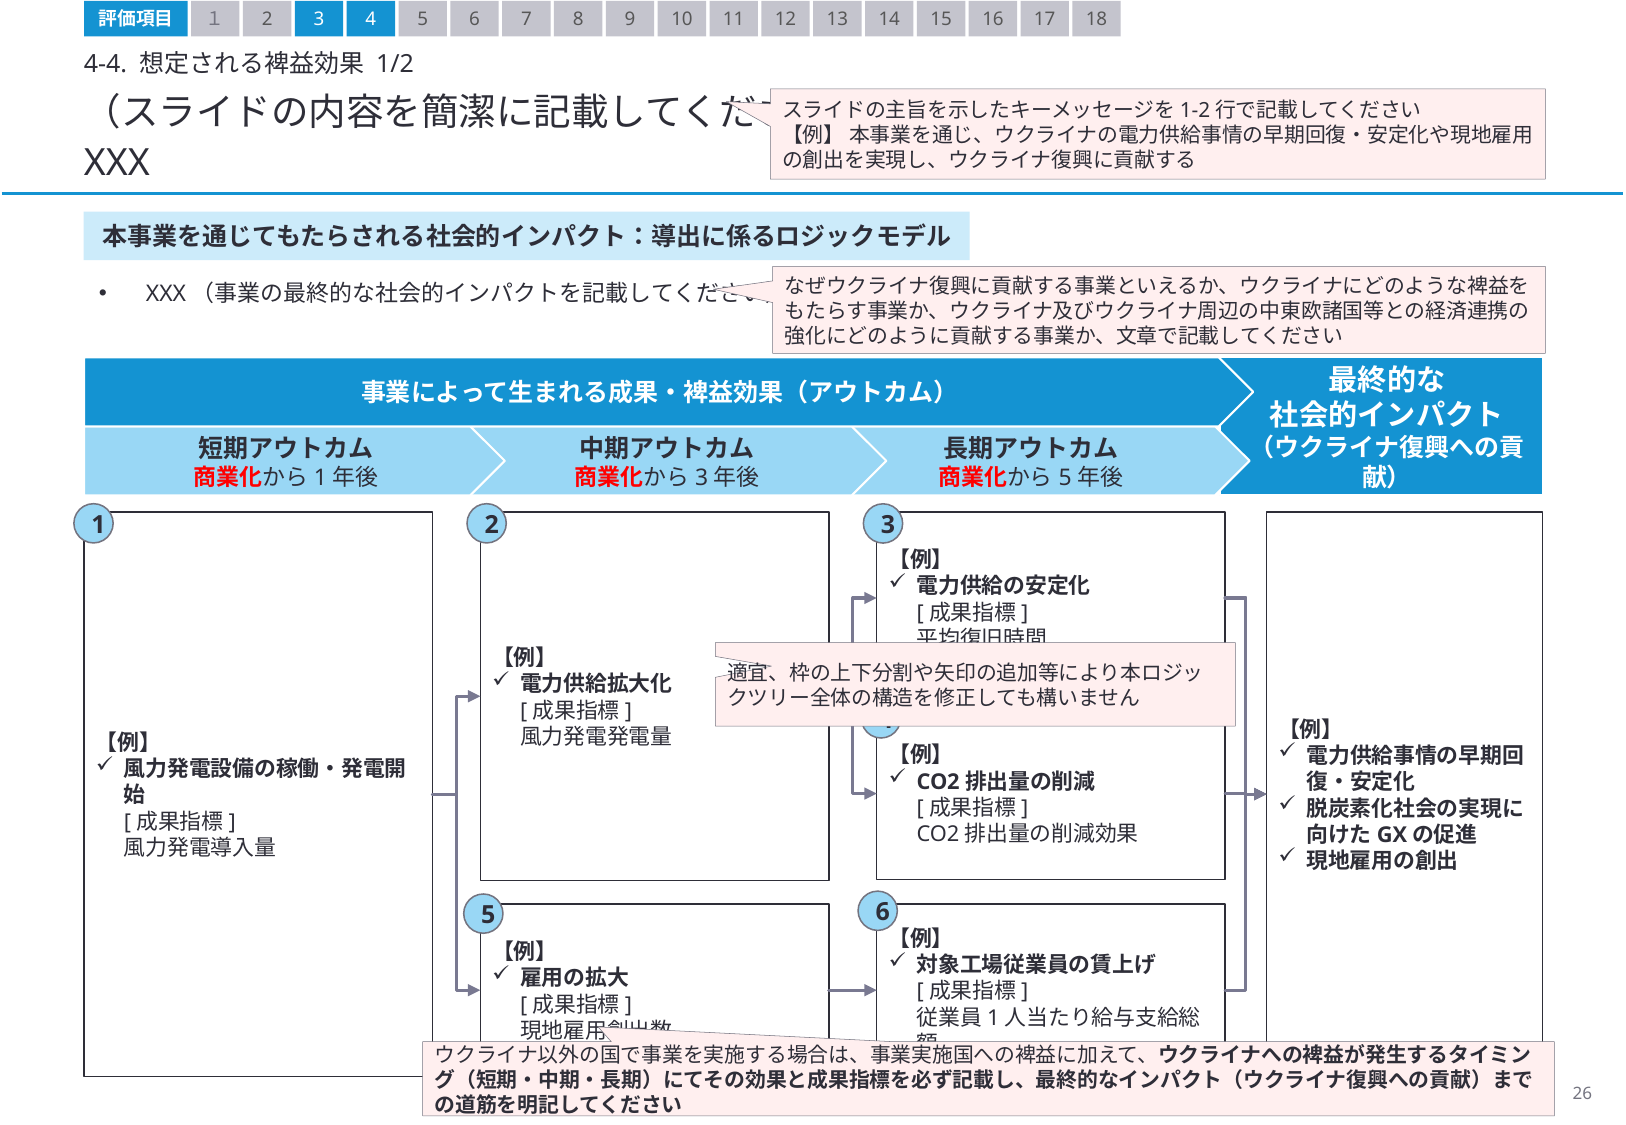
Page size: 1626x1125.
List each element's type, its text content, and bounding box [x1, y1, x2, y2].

text_box 適宜、枠の上下分割や矢印の追加等により本ロジックツリー全体の構造を修正しても構いません [714, 641, 828, 727]
text_box 事業によって生まれる成果・裨益効果（アウトカム） [83, 356, 1254, 428]
text_box 5 [481, 893, 504, 935]
text_box 【例】 電力供給の安定化 [成果指標] 平均復旧時間 [876, 511, 1226, 641]
text_box 【例】 CO2排出量の削減 [成果指標] CO2排出量の削減効果 [876, 727, 1224, 881]
text_box 4 [877, 727, 900, 739]
text_box 【例】 電力供給事情の早期回復・安定化 脱炭素化社会の実現に向けたGXの促進 現地雇用の創出 [1266, 511, 1543, 1040]
list （スライドの内容を簡潔に記載してください） XXX [84, 83, 1543, 183]
text_box ウクライナ以外の国で事業を実施する場合は、事業実施国への裨益に加えて、ウクライナへの裨益が発生するタイミング（短期・中期・長期）にてその効果と成果指標を必ず記載し、最終的なインパクト（ウクライナ復興への貢献）までの道筋を明記してください [421, 1026, 1556, 1117]
text_box 6 [857, 890, 899, 932]
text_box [1224, 795, 1267, 991]
text_box 中期アウトカム 商業化から3年後 [471, 428, 887, 497]
text_box 【例】 対象工場従業員の賃上げ [成果指標] 従業員1人当たり給与支給総額 [876, 903, 1226, 1040]
text_box スライドの主旨を示したキーメッセージを1-2行で記載してください 【例】 本事業を通じ、ウクライナの電力供給事情の早期回復・安定化や現地雇用の創出を実現し、ウクライナ復興に貢献する [725, 87, 1547, 180]
text_box XXX（事業の最終的な社会的インパクトを記載してください） [83, 270, 1543, 356]
text_box 最終的な 社会的インパクト （ウクライナ復興への貢献） [1219, 357, 1543, 496]
text_box 適宜、枠の上下分割や矢印の追加等により本ロジックツリー全体の構造を修正しても構いません [877, 641, 1224, 727]
text_box 3 [862, 502, 904, 544]
text_box 【例】 電力供給拡大化 [成果指標] 風力発電発電量 [479, 511, 830, 882]
text_box 2 [466, 502, 508, 544]
text_box 短期アウトカム 商業化から1年後 [83, 428, 506, 497]
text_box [828, 597, 877, 695]
text_box 【例】 雇用の拡大 [成果指標] 現地雇用創出数 [479, 903, 830, 1040]
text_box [432, 793, 481, 991]
text_box 【例】 風力発電設備の稼働・発電開始 [成果指標] 風力発電導入量 [83, 511, 433, 1077]
text_box なぜウクライナ復興に貢献する事業といえるか、ウクライナにどのような裨益をもたらす事業か、ウクライナ及びウクライナ周辺の中東欧諸国等との経済連携の強化にどのように貢献する事業か、文章で記載してください [712, 265, 1547, 355]
text_box 長期アウトカム 商業化から5年後 [853, 428, 1251, 497]
text_box 本事業を通じてもたらされる社会的インパクト：導出に係るロジックモデル [83, 211, 970, 261]
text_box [1224, 597, 1267, 793]
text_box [432, 695, 481, 793]
list 4-4. 想定される裨益効果 1/2 [84, 40, 1543, 82]
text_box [828, 695, 877, 794]
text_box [83, 0, 1122, 37]
text_box 1 [72, 502, 115, 544]
